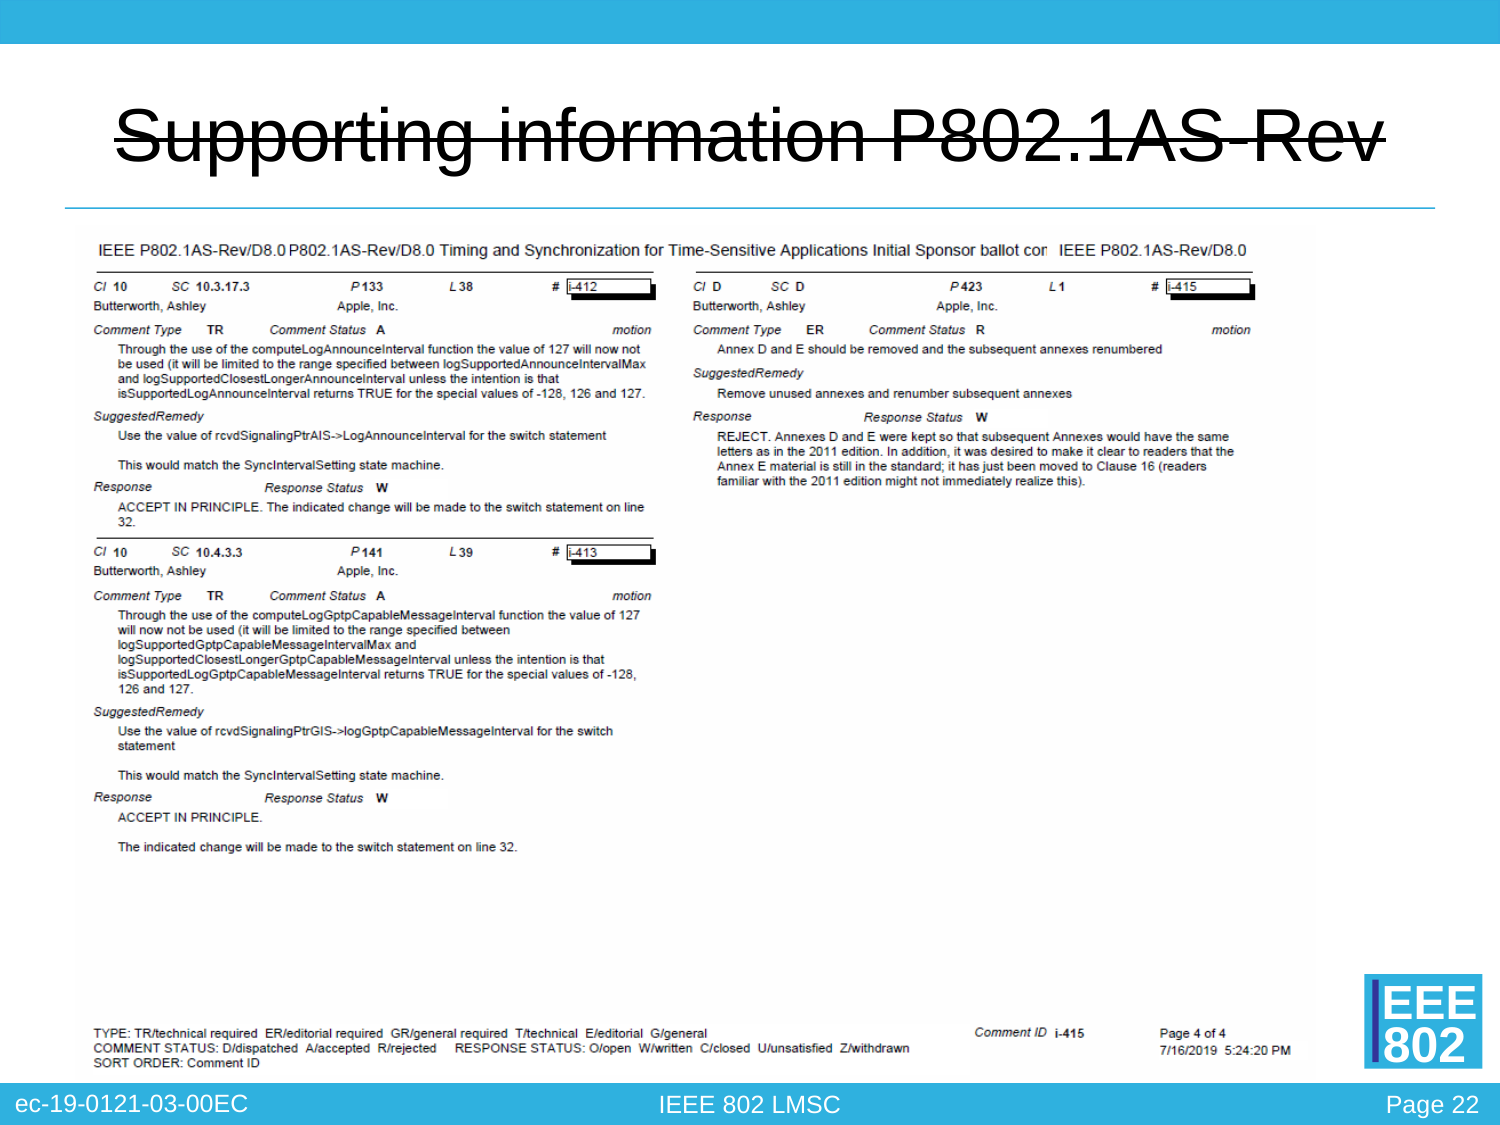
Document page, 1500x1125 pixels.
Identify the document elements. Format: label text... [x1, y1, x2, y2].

picture [74, 224, 1316, 1080]
title Supporting information P802.1AS-Rev [75, 66, 1425, 197]
